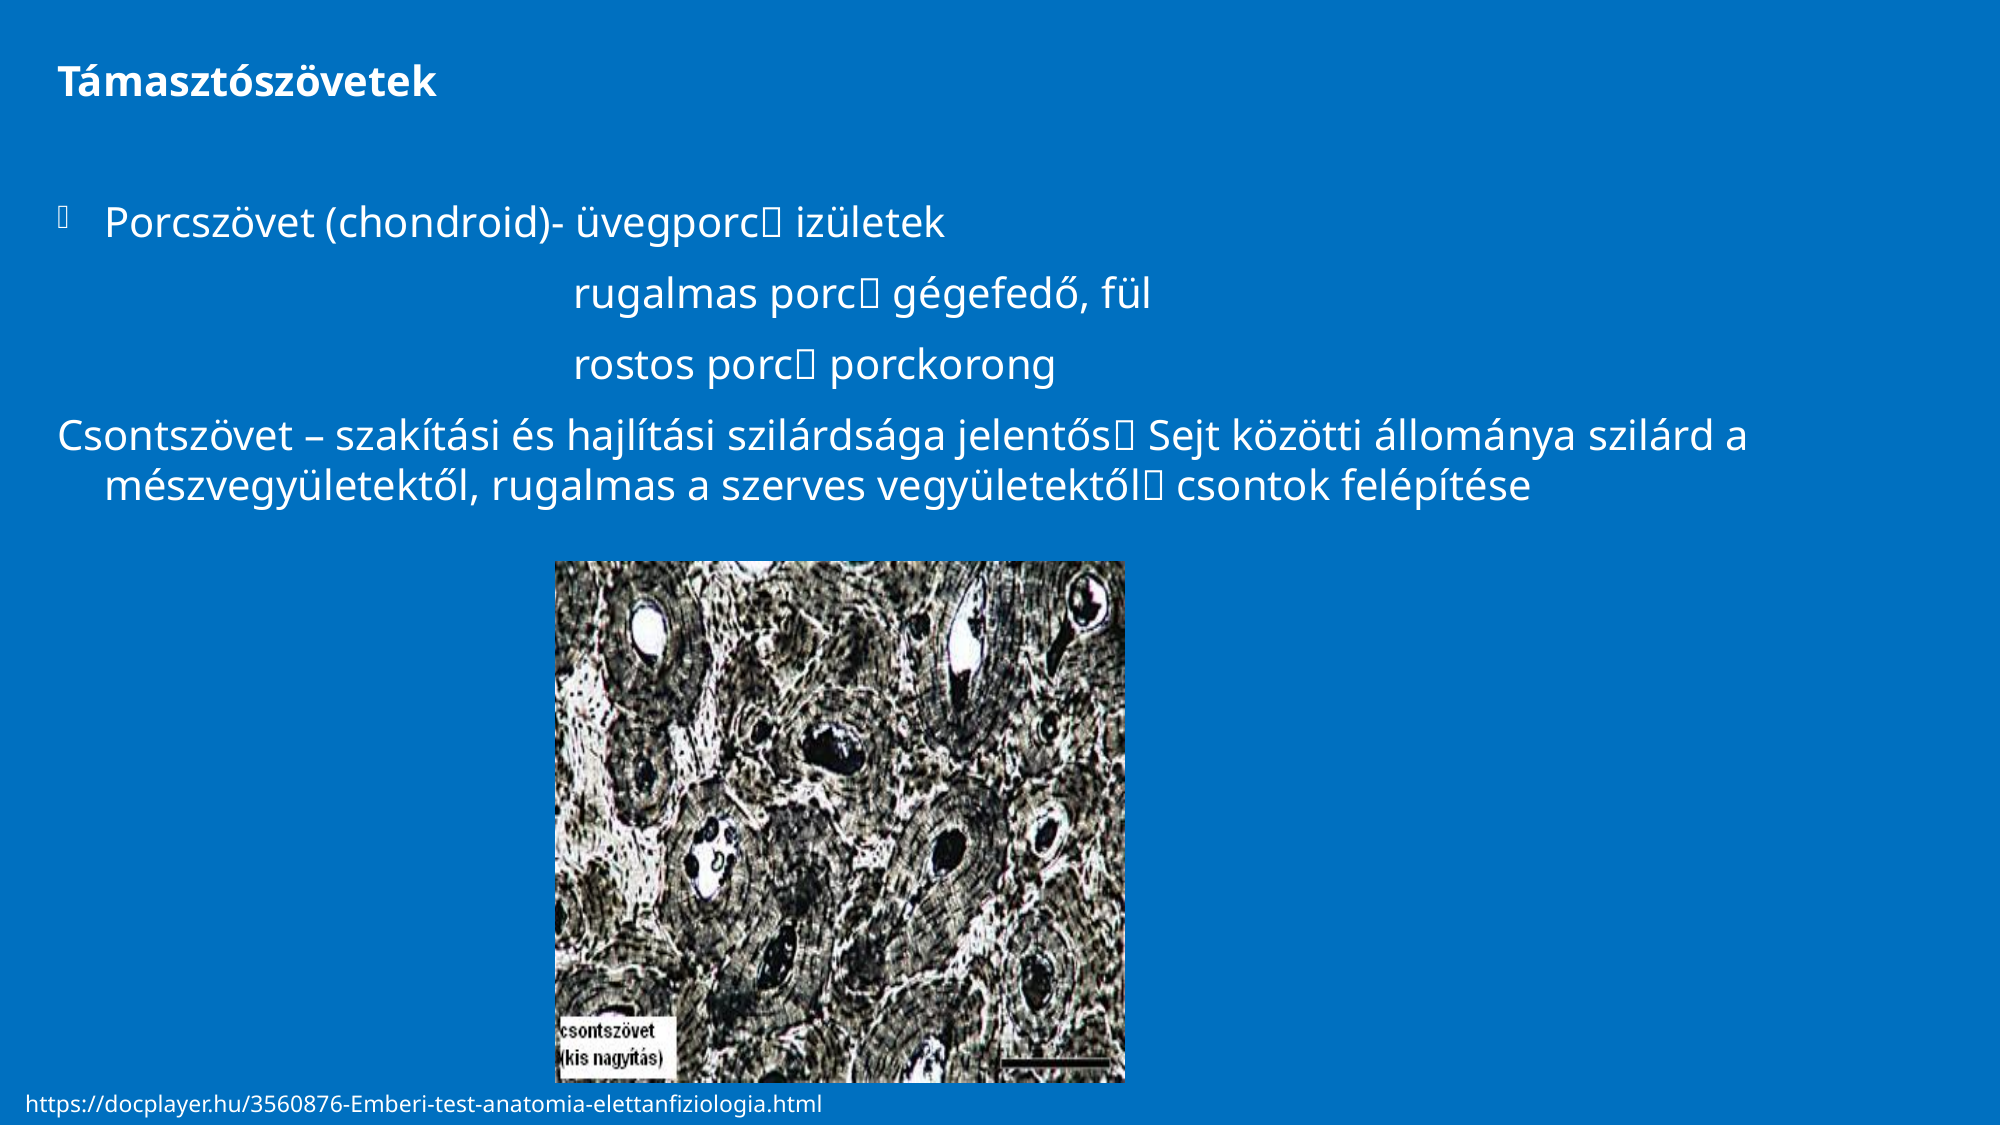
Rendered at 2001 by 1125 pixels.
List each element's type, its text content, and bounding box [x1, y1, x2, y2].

list Támasztószövetek Porcszövet (chondroid)- üvegporc izületek rugalmas porc gégefedő, fül rostos porc porckorong Csontszövet – szakítási és hajlítási szilárdsága jelentős Sejt közötti állománya szilárd a mészvegyületektől, rugalmas a szerves vegyületektől csontok felépítése [42, 0, 1860, 687]
picture [554, 561, 1125, 1083]
text_box https://docplayer.hu/3560876-Emberi-test-anatomia-elettanfiziologia.html [10, 1082, 1245, 1125]
